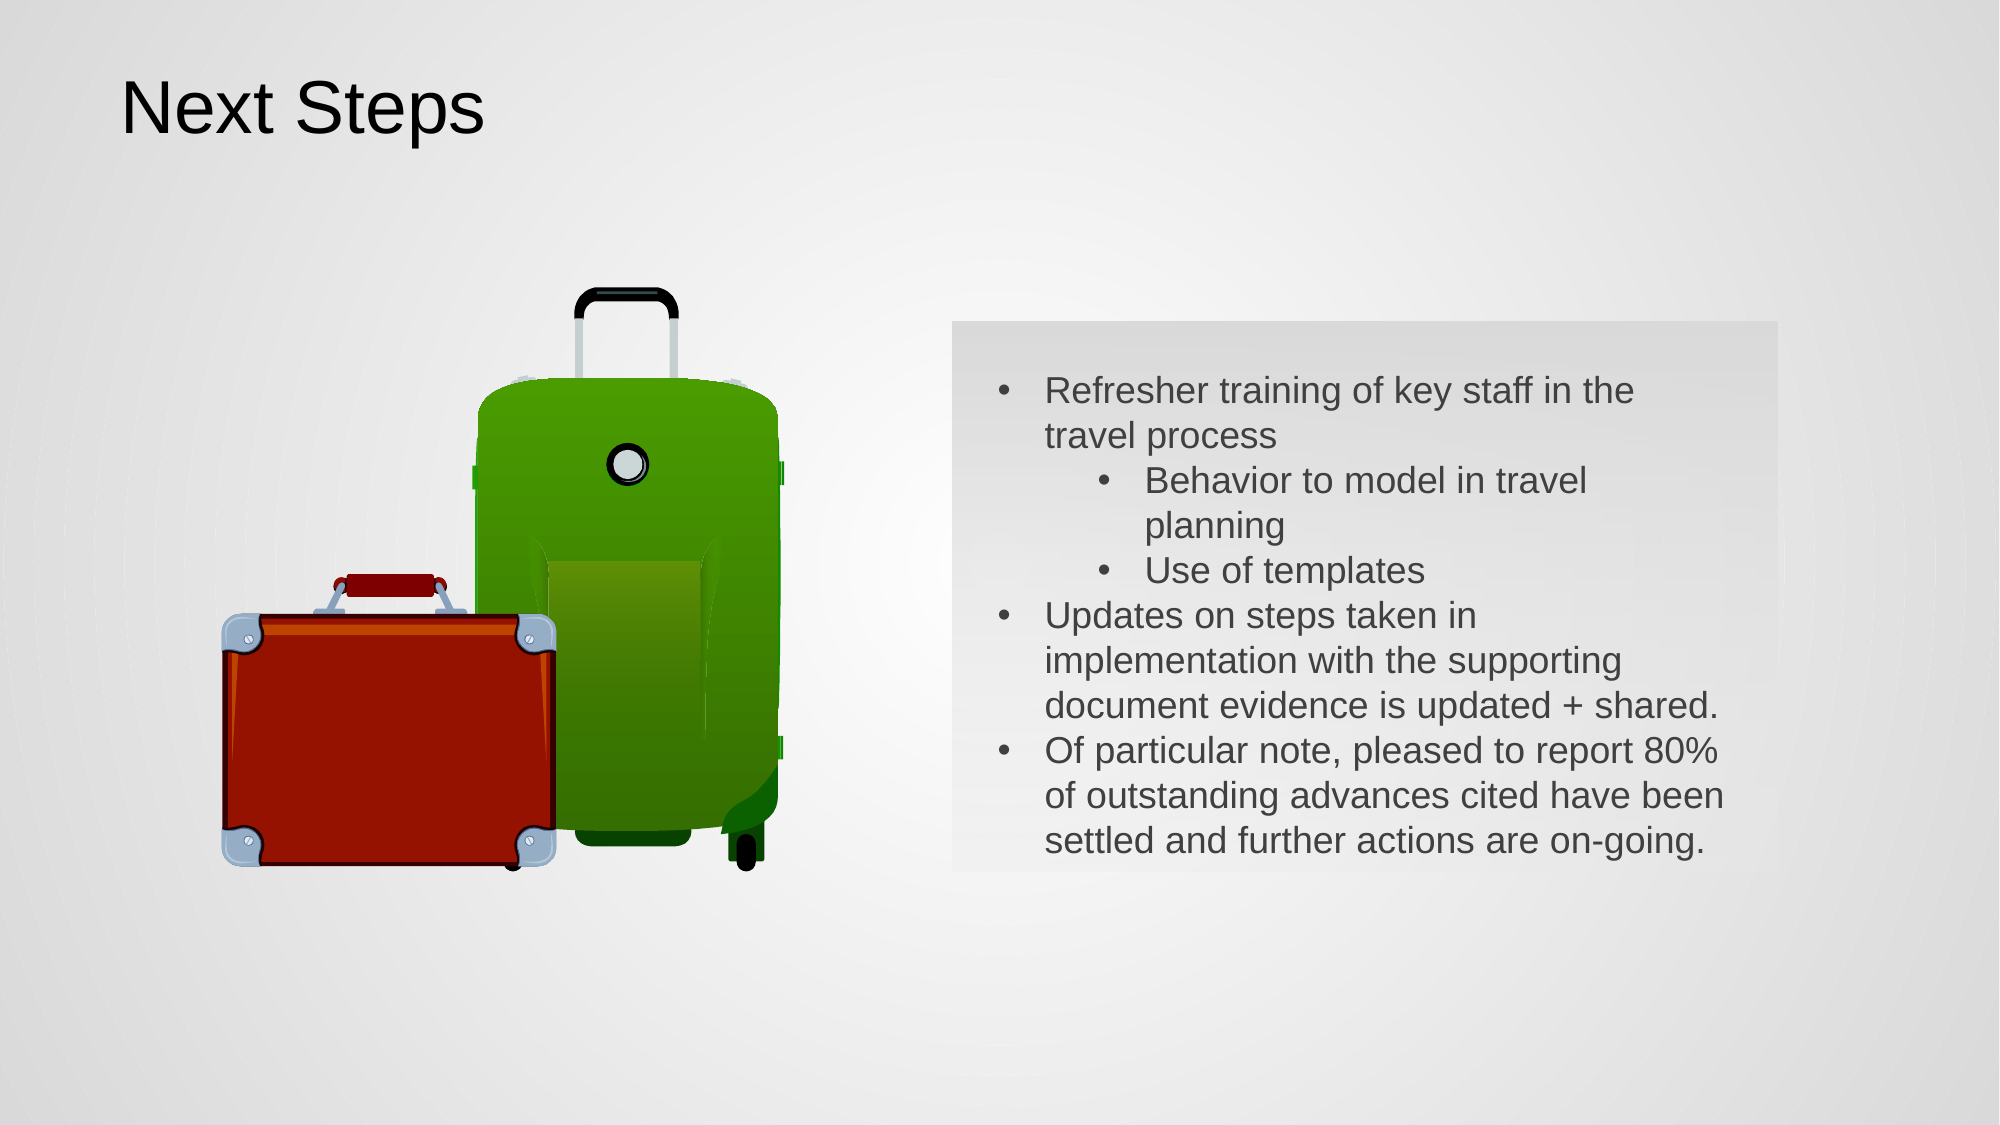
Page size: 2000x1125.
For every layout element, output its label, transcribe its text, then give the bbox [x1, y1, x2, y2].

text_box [221, 287, 1779, 872]
title Next Steps [99, 45, 1900, 162]
